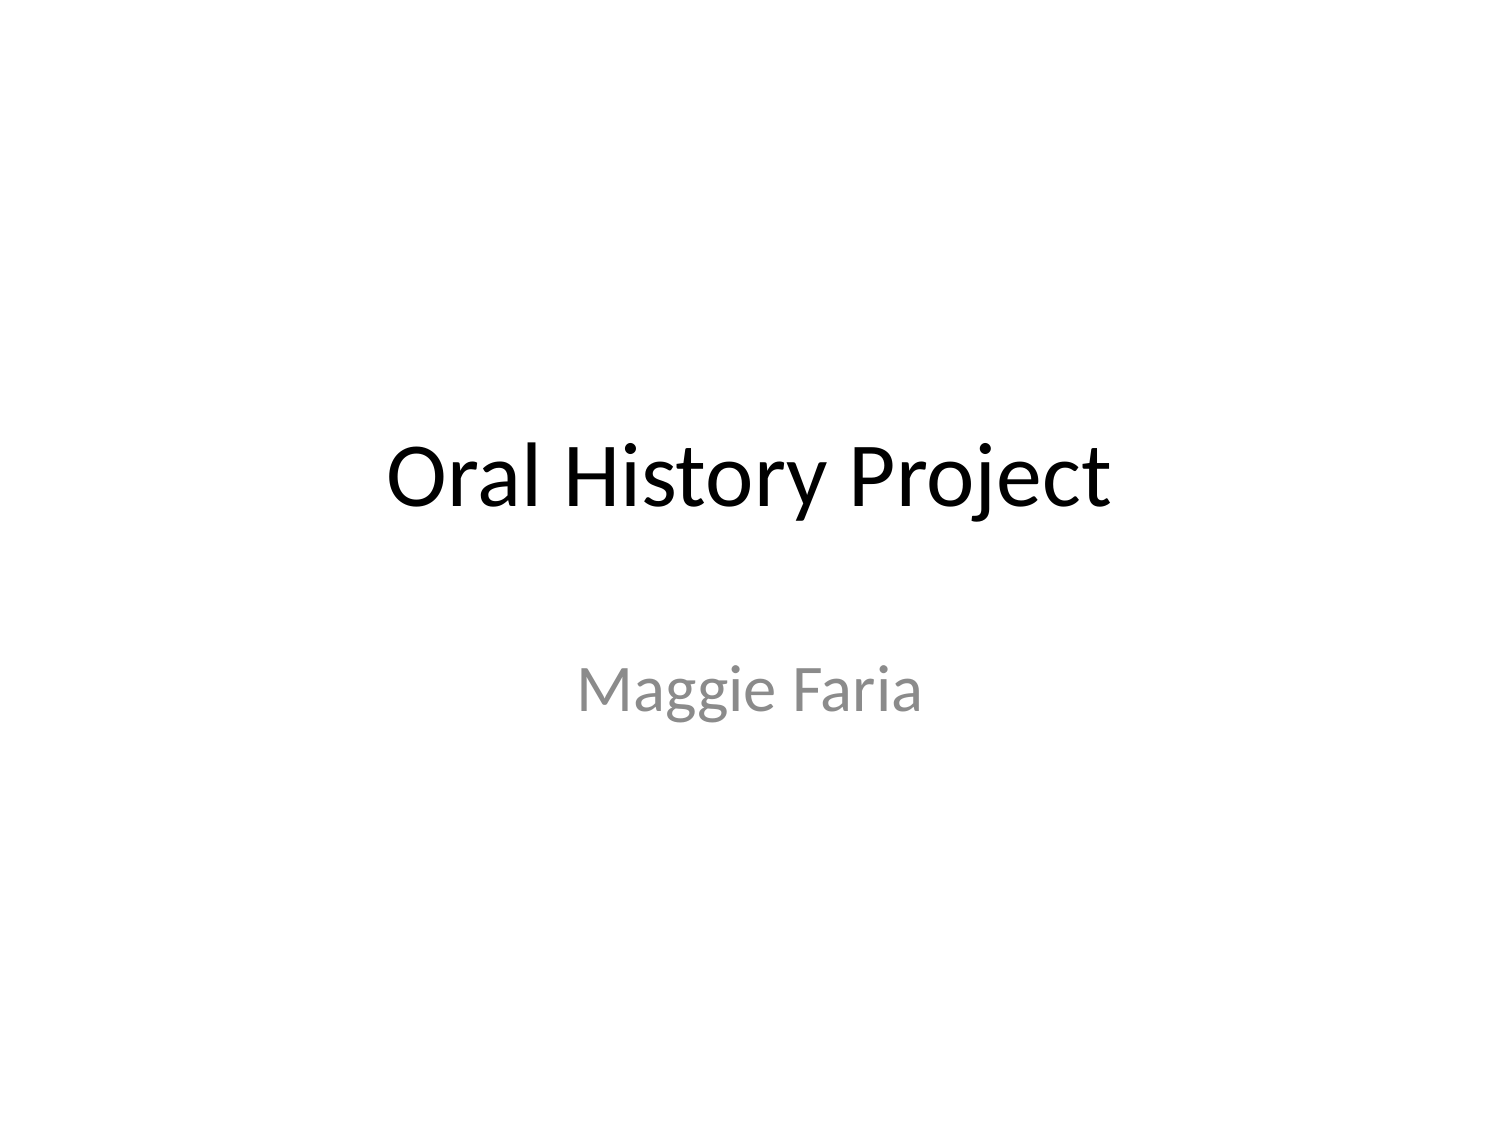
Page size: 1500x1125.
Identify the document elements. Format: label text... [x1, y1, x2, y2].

title Oral History Project [112, 349, 1388, 591]
subtitle Maggie Faria [225, 637, 1275, 925]
